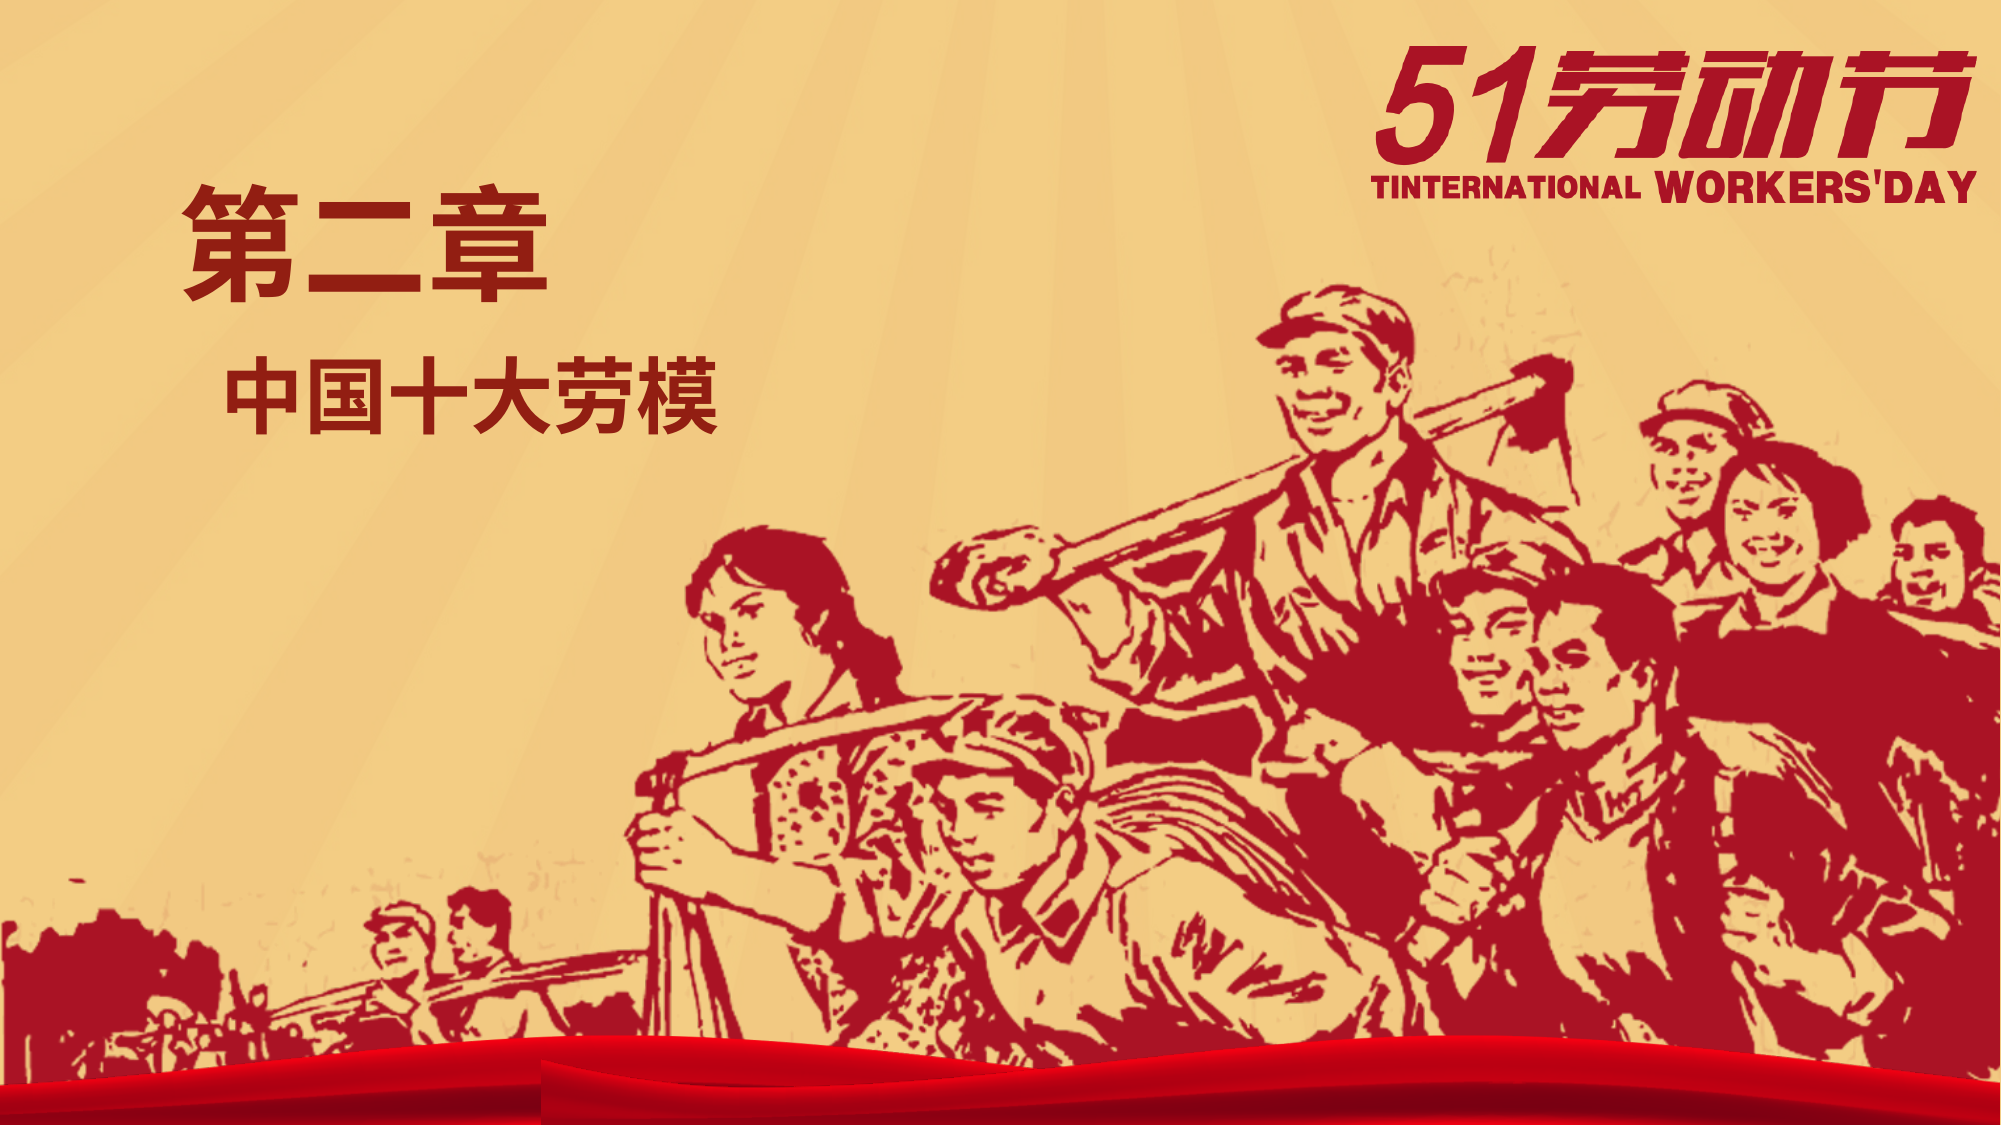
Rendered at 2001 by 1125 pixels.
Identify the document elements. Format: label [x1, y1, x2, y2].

picture [0, 241, 2000, 1035]
text_box [89, 190, 852, 446]
text_box [0, 1035, 2000, 1125]
picture [1371, 46, 1978, 203]
